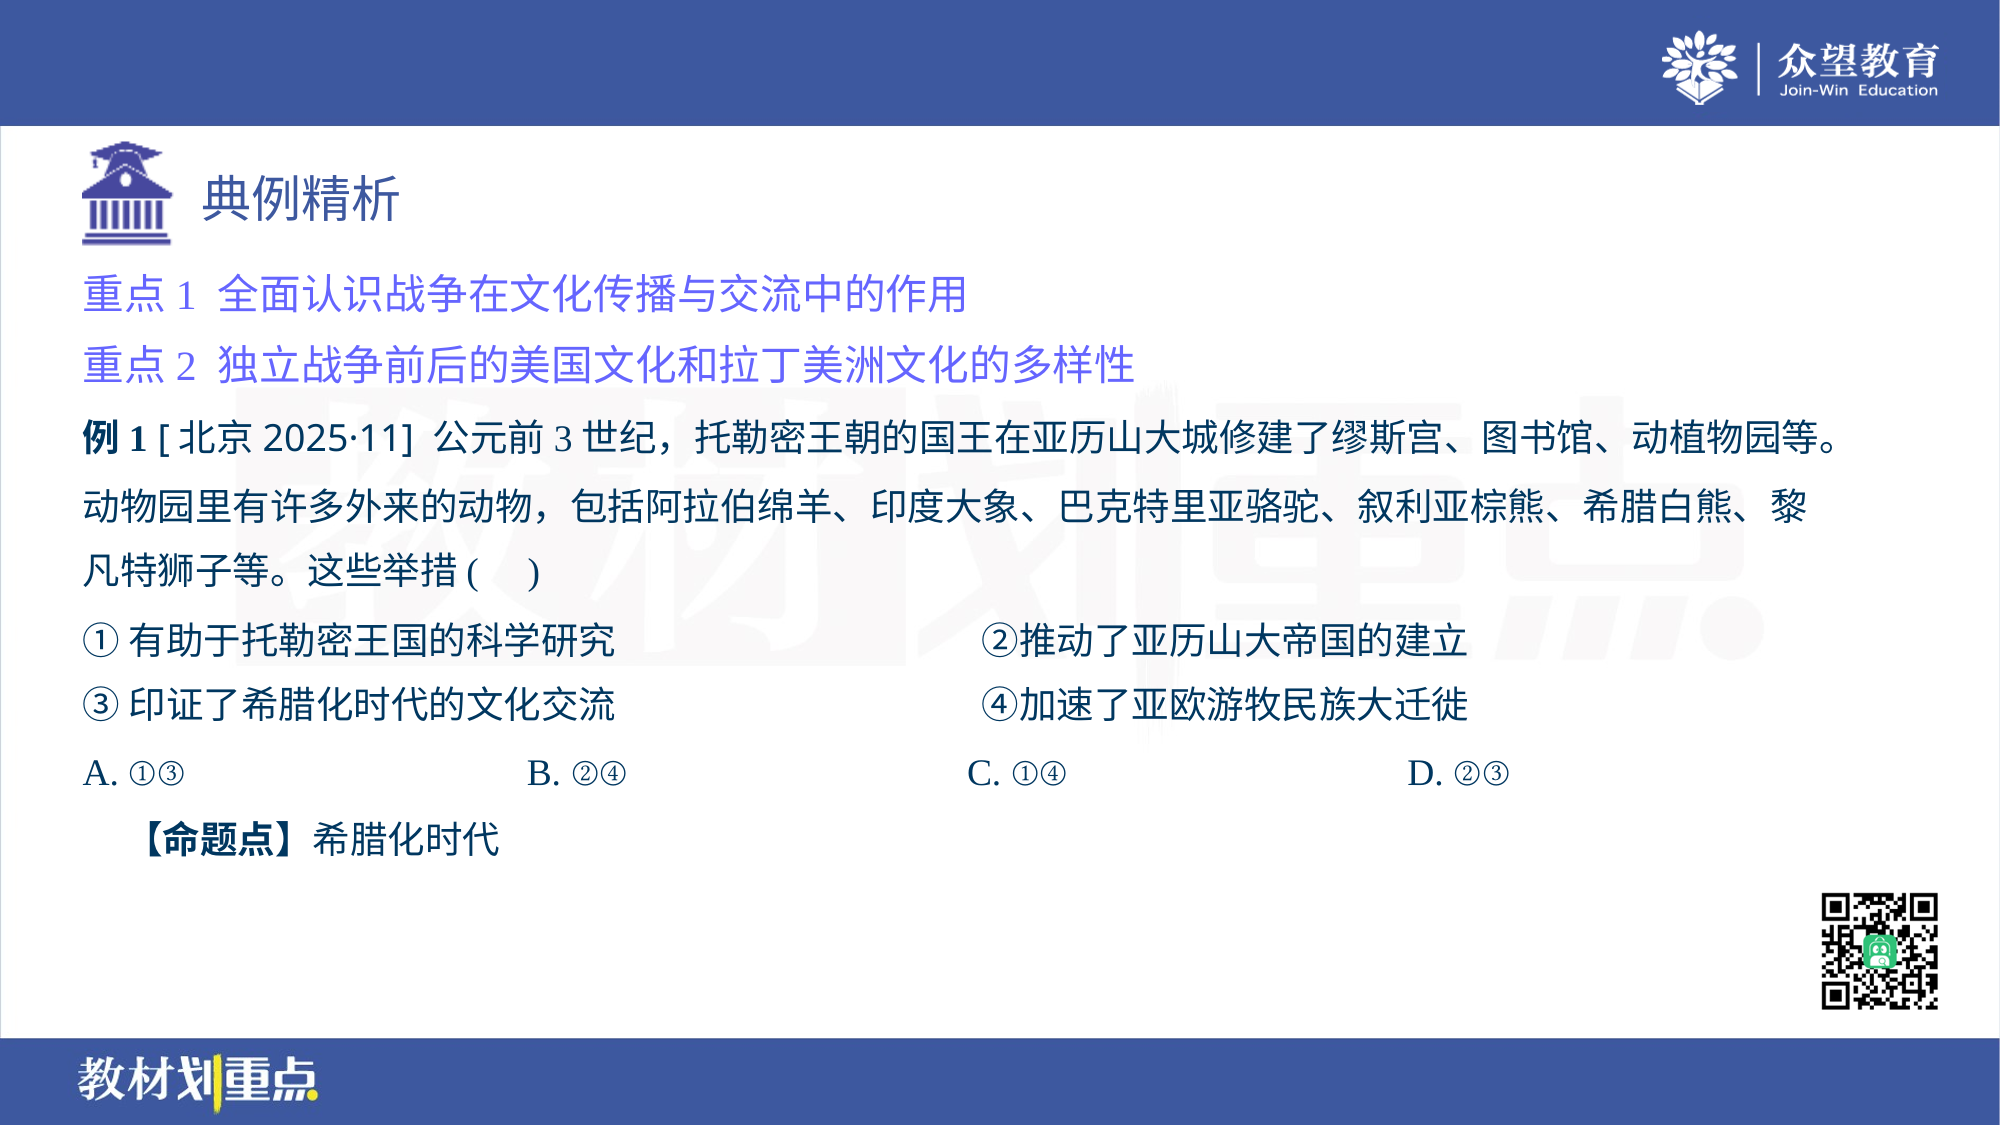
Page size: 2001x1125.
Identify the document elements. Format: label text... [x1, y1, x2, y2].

text_box 例1 [北京2025·11] 公元前3世纪，托勒密王朝的国王在亚历山大城修建了缪斯宫、图书馆、动植物园等。 动物园里有许多外来的动物，包括阿拉伯绵羊、印度大象、巴克特里亚骆驼、叙利亚棕熊、希腊白熊、黎 凡特狮子等。这些举措( ) [82, 390, 1817, 586]
text_box 重点2 独立战争前后的美国文化和拉丁美洲文化的多样性 [82, 318, 1817, 390]
picture [0, 0, 2000, 1125]
text_box A. ①③ B. ②④ C. ①④ D. ②③ [82, 726, 1817, 786]
text_box 【命题点】希腊化时代 [82, 794, 1817, 854]
text_box 重点1 全面认识战争在文化传播与交流中的作用 [82, 247, 1817, 318]
text_box ①有助于托勒密王国的科学研究 ②推动了亚历山大帝国的建立 ③印证了希腊化时代的文化交流 ④加速了亚欧游牧民族大迁徙 [82, 593, 1817, 720]
